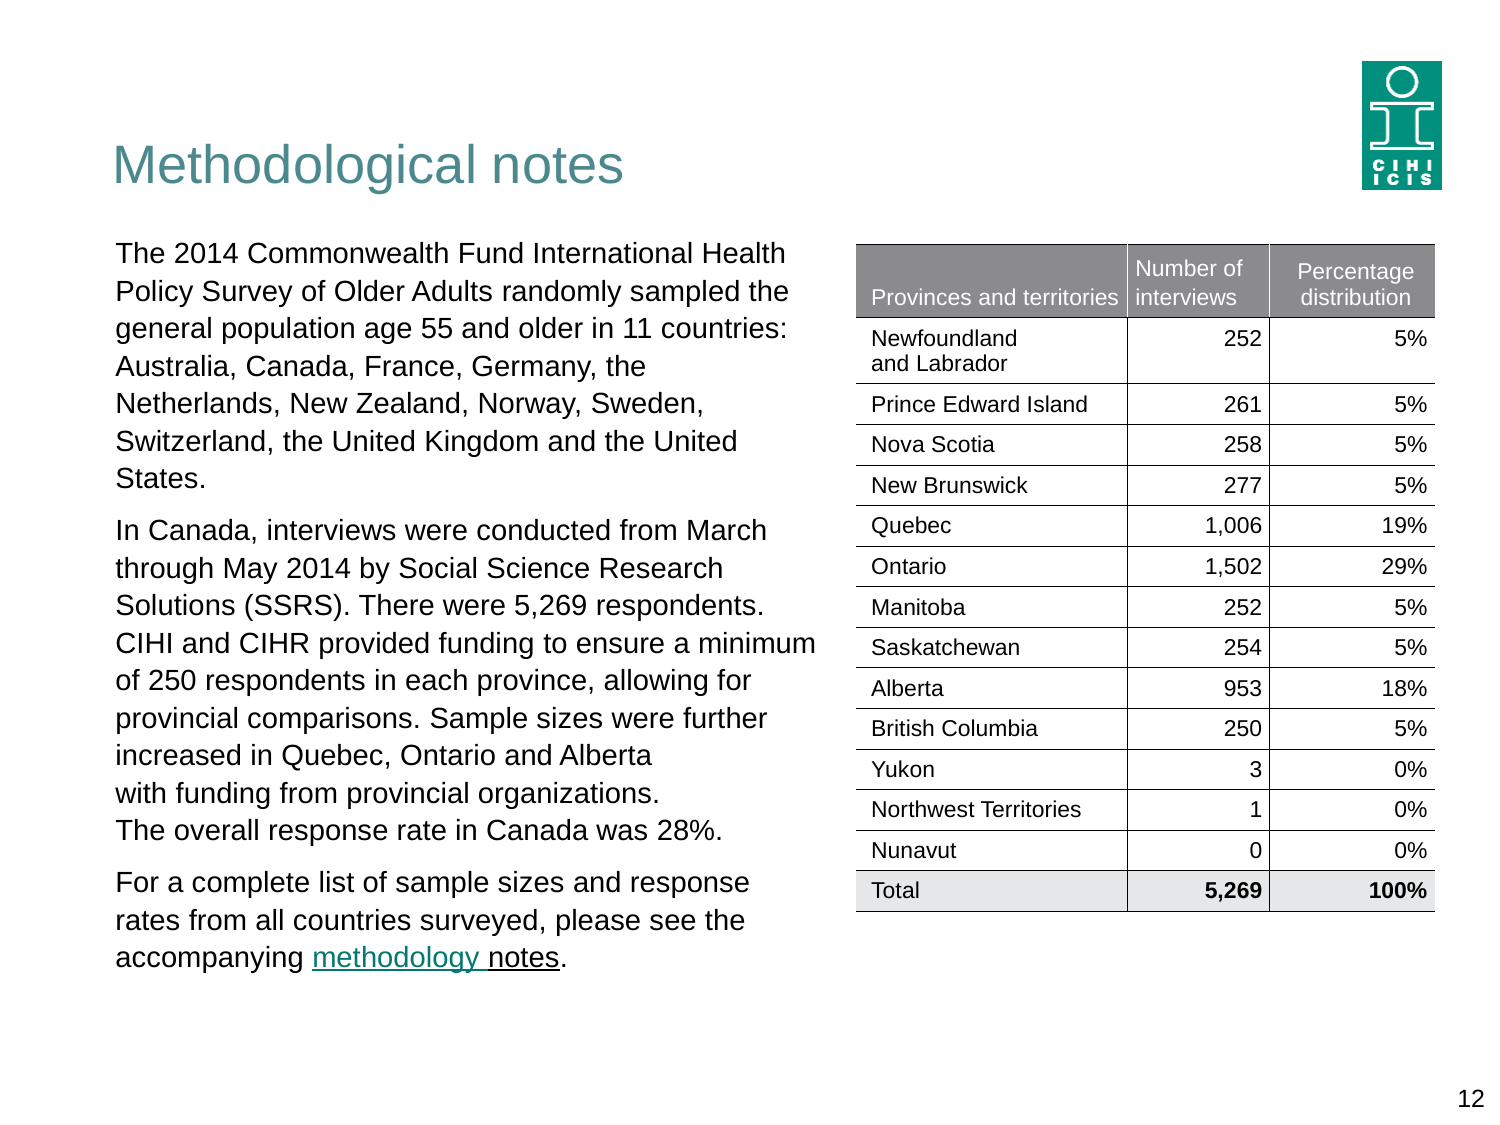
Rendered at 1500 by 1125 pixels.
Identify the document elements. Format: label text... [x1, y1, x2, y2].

table_cell Total [856, 871, 1127, 911]
table_cell 29% [1270, 547, 1435, 586]
table_cell 0% [1270, 831, 1435, 870]
table_cell 5% [1270, 587, 1435, 627]
table_cell Saskatchewan [856, 628, 1127, 667]
table_cell 18% [1270, 668, 1435, 708]
list The 2014 Commonwealth Fund International Health Policy Survey of Older Adults randomly sampled the general population age 55 and older in 11 countries: Australia, Canada, France, Germany, the Netherlands, New Zealand, Norway, Sweden, Switzerland, the United Kingdom and the United States. In Canada, interviews were conducted from March through May 2014 by Social Science Research Solutions (SSRS). There were 5,269 respondents. CIHI and CIHR provided funding to ensure a minimum of 250 respondents in each province, allowing for provincial comparisons. Sample sizes were further increased in Quebec, Ontario and Alberta with funding from provincial organizations. The overall response rate in Canada was 28%. For a complete list of sample sizes and response rates from all countries surveyed, please see the accompanying methodology notes. [100, 231, 821, 1035]
table_cell 5% [1270, 466, 1435, 505]
table_cell 5,269 [1128, 871, 1269, 911]
table_cell 1,502 [1128, 547, 1269, 586]
table_header Number of interviews [1128, 245, 1269, 317]
table_cell 0% [1270, 750, 1435, 789]
table_cell New Brunswick [856, 466, 1127, 505]
table_header Provinces and territories [856, 245, 1127, 317]
table_cell 5% [1270, 384, 1435, 424]
table_cell Prince Edward Island [856, 384, 1127, 424]
table_cell 261 [1128, 384, 1269, 424]
table_cell 3 [1128, 750, 1269, 789]
table_cell 5% [1270, 425, 1435, 465]
table_cell 5% [1270, 709, 1435, 749]
table_cell 5% [1270, 628, 1435, 667]
table_header Percentage distribution [1270, 245, 1435, 317]
table_cell Northwest Territories [856, 790, 1127, 830]
table_cell 0 [1128, 831, 1269, 870]
table_cell Manitoba [856, 587, 1127, 627]
title Methodological notes [97, 86, 1350, 237]
table_cell 953 [1128, 668, 1269, 708]
picture [1362, 61, 1442, 190]
slide_number 12 [1337, 1074, 1500, 1125]
table_cell 250 [1128, 709, 1269, 749]
table_cell 254 [1128, 628, 1269, 667]
table_cell 100% [1270, 871, 1435, 911]
table_cell 252 [1128, 318, 1269, 383]
table_cell 1,006 [1128, 506, 1269, 546]
table_cell Nunavut [856, 831, 1127, 870]
table_cell Newfoundland and Labrador [856, 318, 1127, 383]
table_cell Quebec [856, 506, 1127, 546]
table_cell 1 [1128, 790, 1269, 830]
table_cell Alberta [856, 668, 1127, 708]
table_cell 277 [1128, 466, 1269, 505]
table_cell British Columbia [856, 709, 1127, 749]
table_cell 258 [1128, 425, 1269, 465]
table_cell Yukon [856, 750, 1127, 789]
table_cell Nova Scotia [856, 425, 1127, 465]
table_cell Ontario [856, 547, 1127, 586]
table_cell 5% [1270, 318, 1435, 383]
table_cell 0% [1270, 790, 1435, 830]
table_cell 19% [1270, 506, 1435, 546]
table_cell 252 [1128, 587, 1269, 627]
